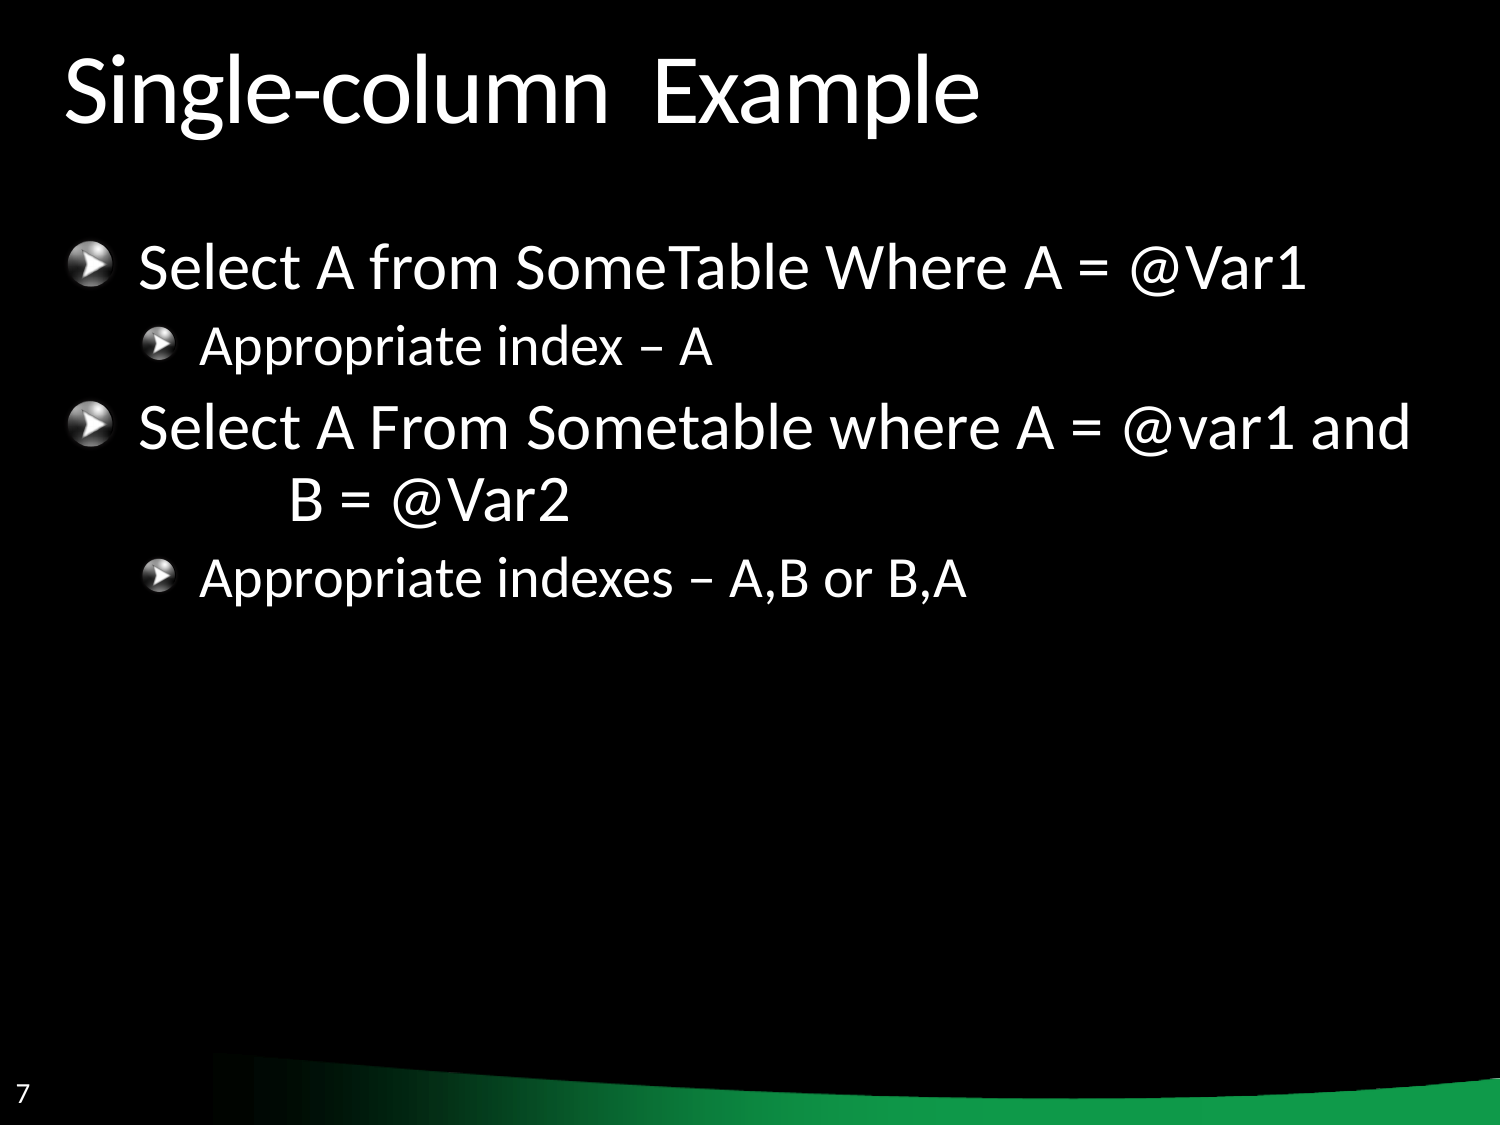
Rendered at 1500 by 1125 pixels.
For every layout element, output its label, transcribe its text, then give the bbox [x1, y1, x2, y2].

list Select A from SomeTable Where A = @Var1 Appropriate index – A Select A From Sometable where A = @var1 and B = @Var2 Appropriate indexes – A,B or B,A [62, 231, 1438, 633]
picture [0, 0, 1500, 1125]
title Single-column Example [63, 37, 1438, 147]
